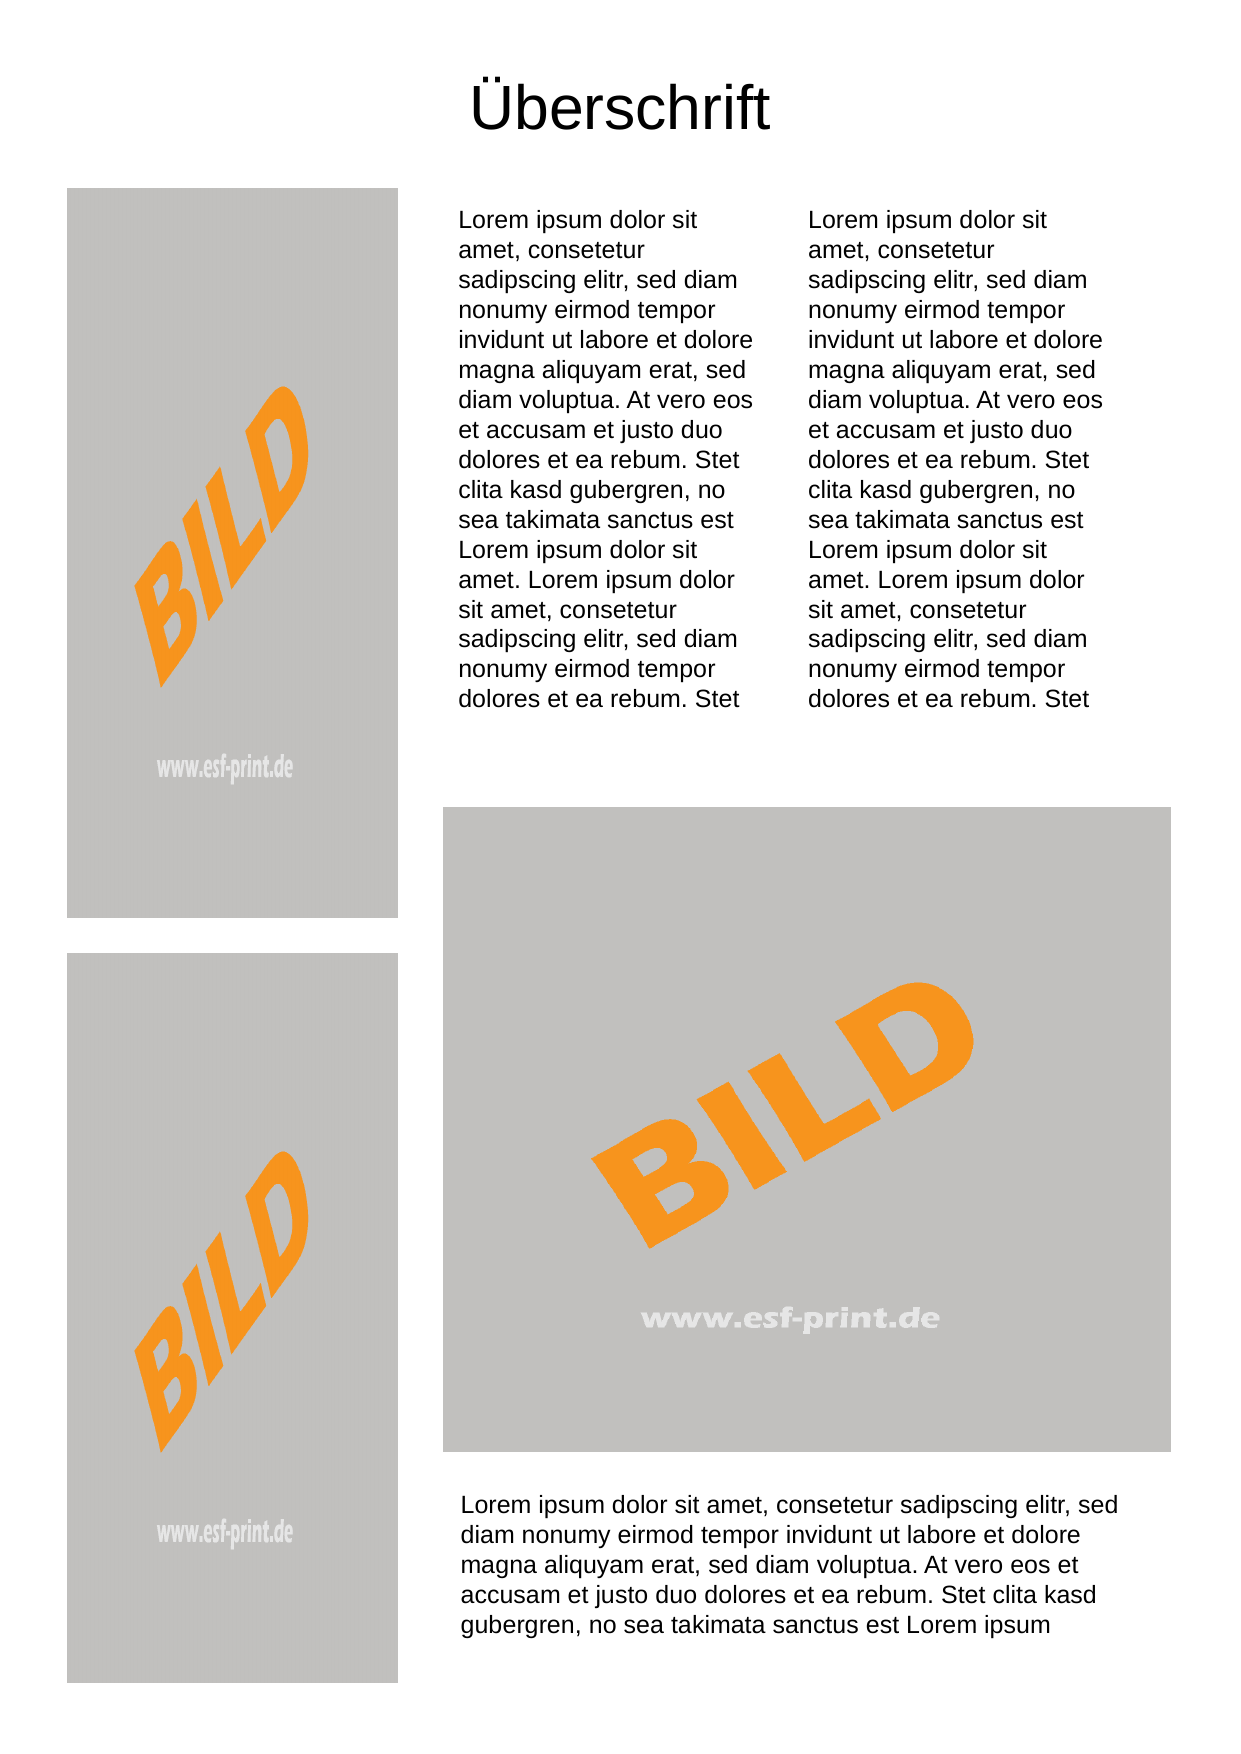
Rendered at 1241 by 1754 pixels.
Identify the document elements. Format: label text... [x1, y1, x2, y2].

picture [67, 188, 399, 918]
text_box Lorem ipsum dolor sit amet, consetetur sadipscing elitr, sed diam nonumy eirmod tempor invidunt ut labore et dolore magna aliquyam erat, sed diam voluptua. At vero eos et accusam et justo duo dolores et ea rebum. Stet clita kasd gubergren, no sea takimata sanctus est Lorem ipsum [445, 1473, 1173, 1683]
picture [67, 953, 399, 1683]
text_box Lorem ipsum dolor sit amet, consetetur sadipscing elitr, sed diam nonumy eirmod tempor invidunt ut labore et dolore magna aliquyam erat, sed diam voluptua. At vero eos et accusam et justo duo dolores et ea rebum. Stet clita kasd gubergren, no sea takimata sanctus est Lorem ipsum dolor sit amet. Lorem ipsum dolor sit amet, consetetur sadipscing elitr, sed diam nonumy eirmod tempor dolores et ea rebum. Stet [793, 188, 1124, 757]
text_box Lorem ipsum dolor sit amet, consetetur sadipscing elitr, sed diam nonumy eirmod tempor invidunt ut labore et dolore magna aliquyam erat, sed diam voluptua. At vero eos et accusam et justo duo dolores et ea rebum. Stet clita kasd gubergren, no sea takimata sanctus est Lorem ipsum dolor sit amet. Lorem ipsum dolor sit amet, consetetur sadipscing elitr, sed diam nonumy eirmod tempor dolores et ea rebum. Stet [443, 188, 774, 757]
picture [443, 807, 1171, 1452]
text_box Überschrift [299, 31, 941, 177]
